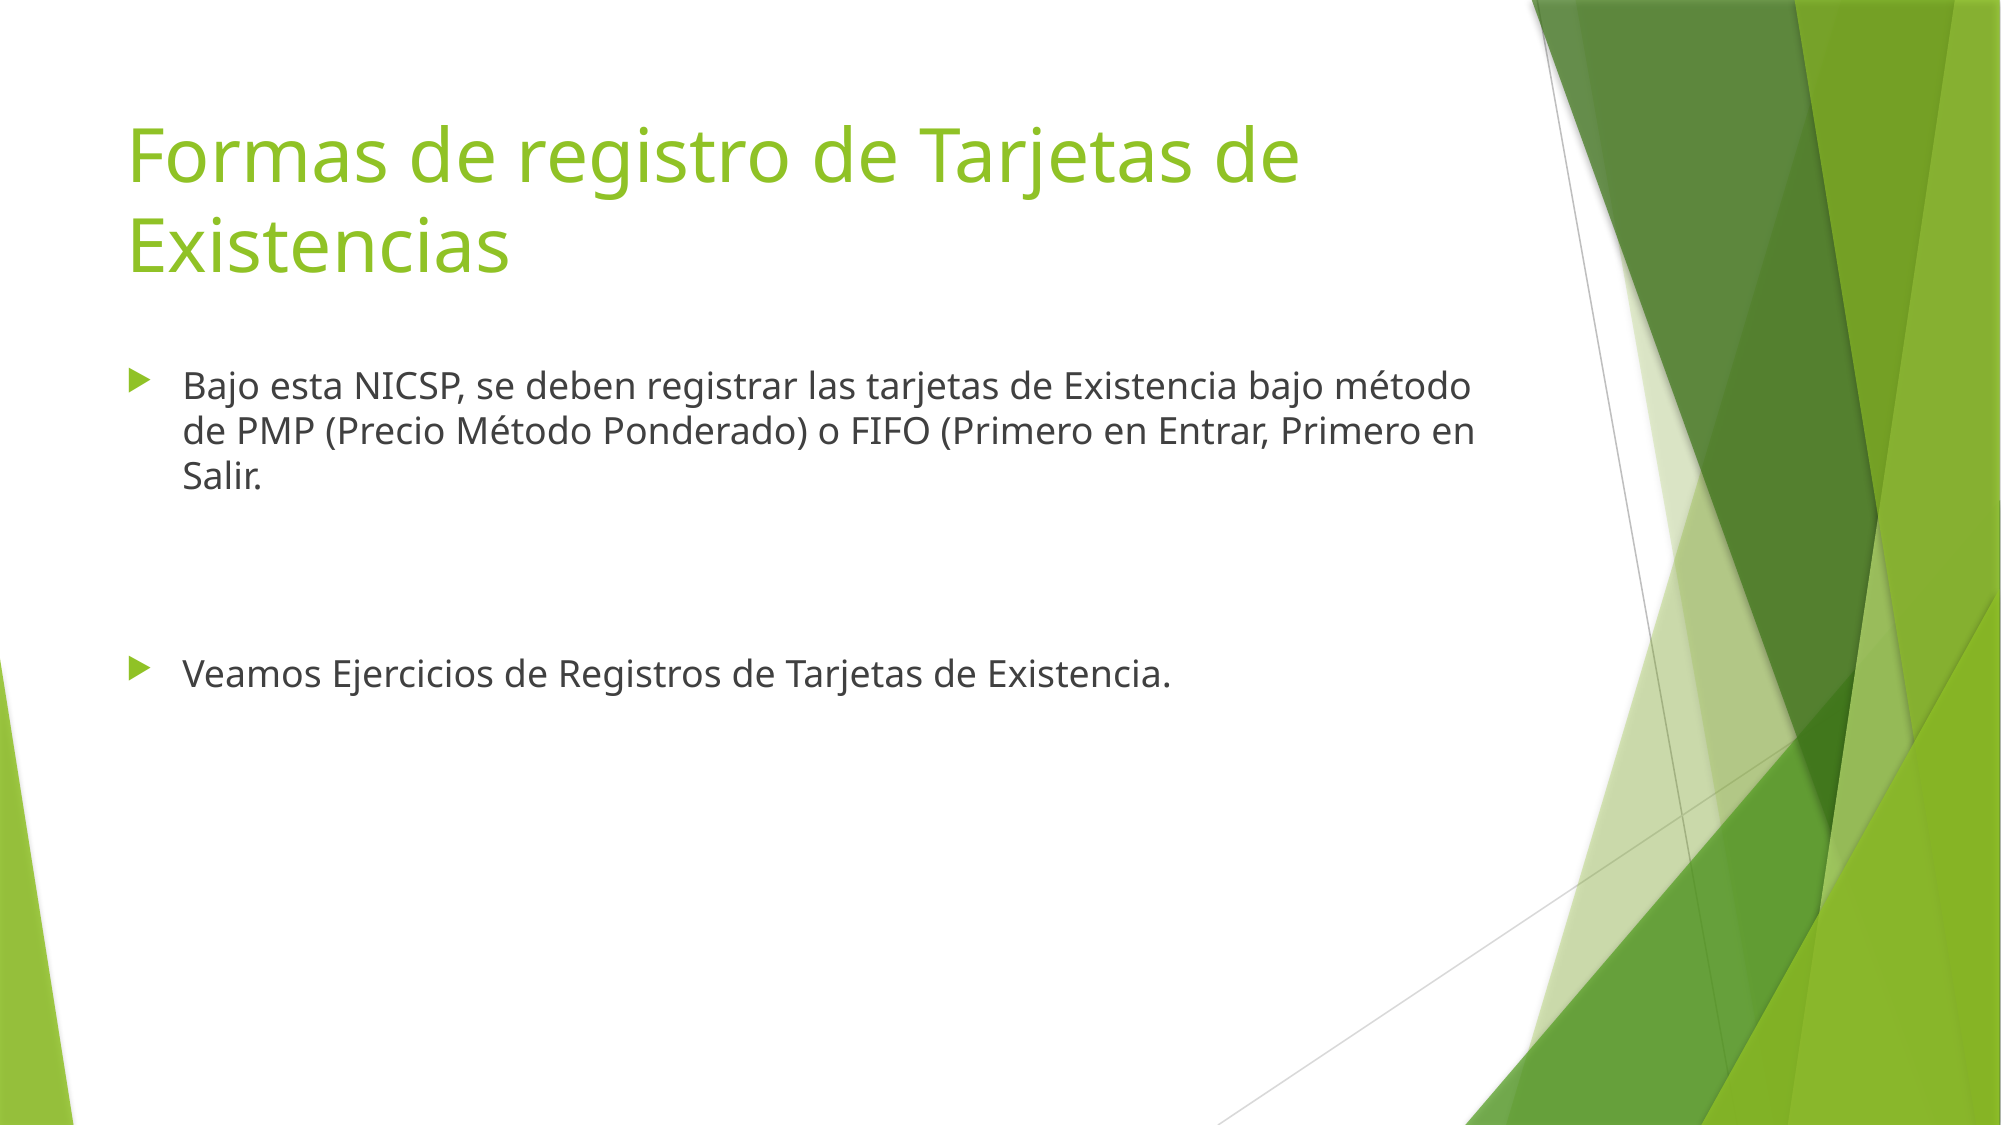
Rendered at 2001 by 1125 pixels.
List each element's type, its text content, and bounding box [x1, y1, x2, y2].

title Formas de registro de Tarjetas de Existencias [111, 99, 1522, 317]
list Bajo esta NICSP, se deben registrar las tarjetas de Existencia bajo método de PMP (Precio Método Ponderado) o FIFO (Primero en Entrar, Primero en Salir. Veamos Ejercicios de Registros de Tarjetas de Existencia. [111, 354, 1522, 992]
